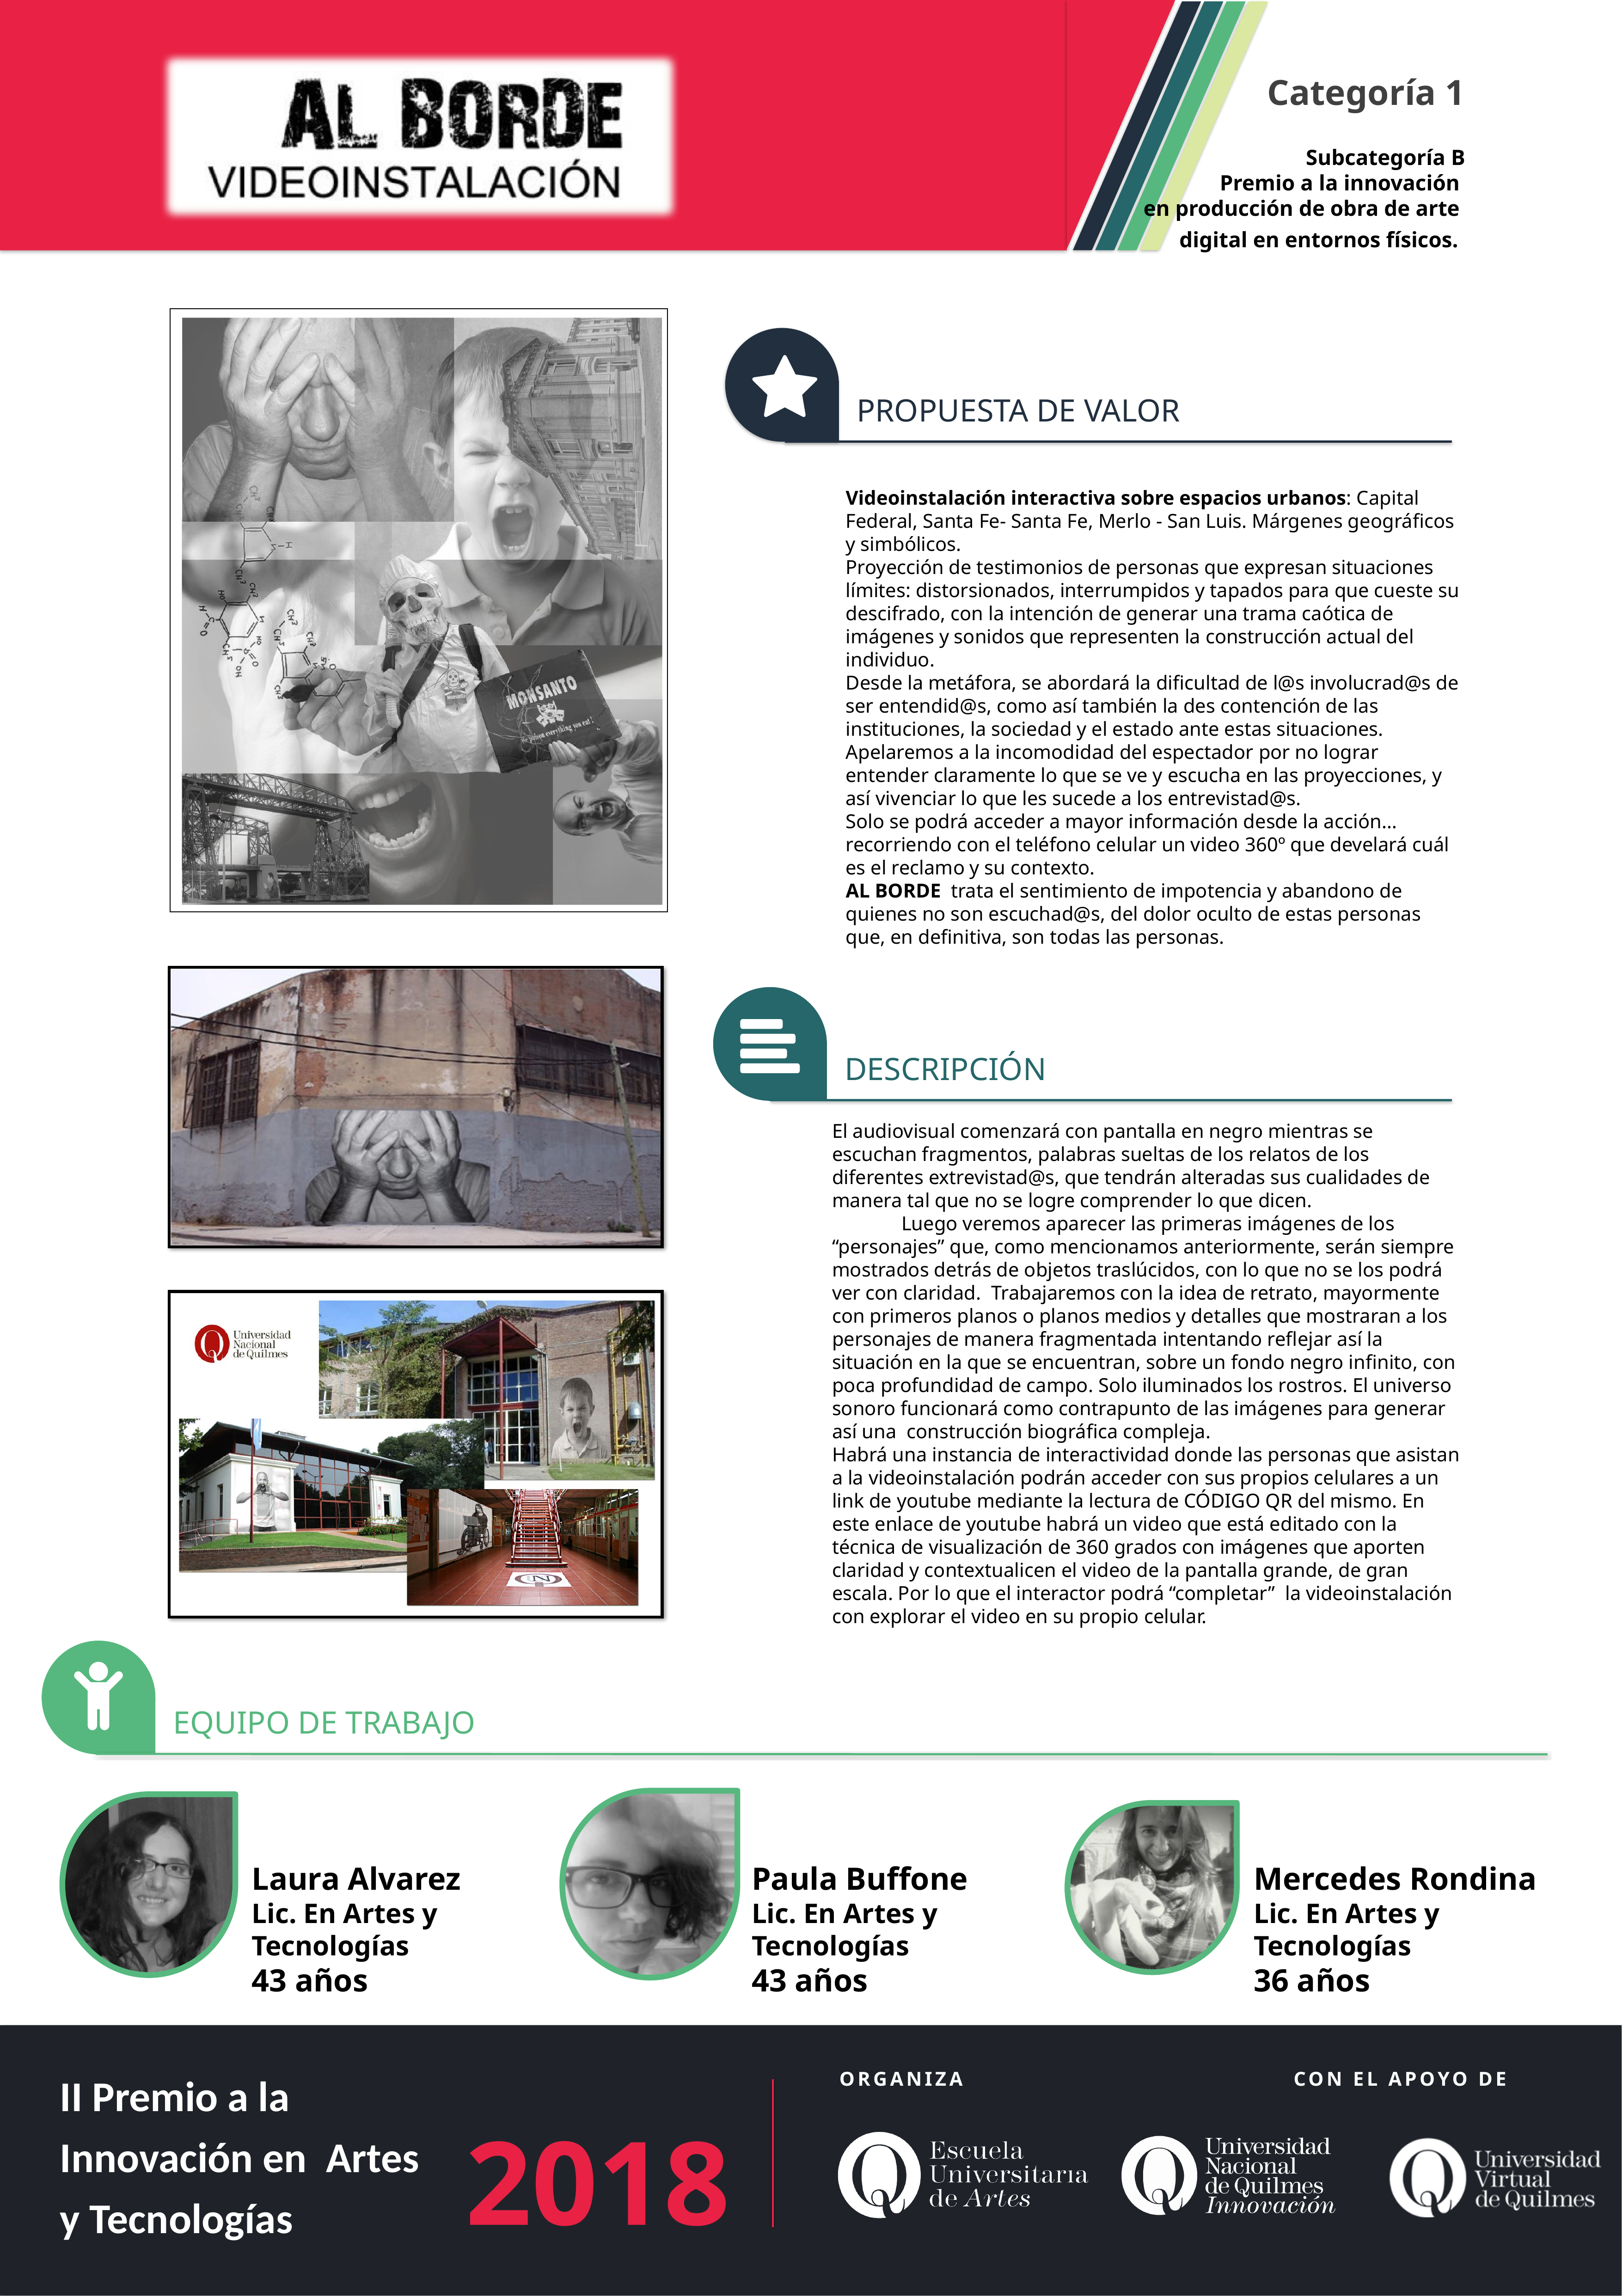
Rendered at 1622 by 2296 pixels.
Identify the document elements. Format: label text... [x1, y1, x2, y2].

text_box Videoinstalación interactiva sobre espacios urbanos: Capital Federal, Santa Fe- Santa Fe, Merlo - San Luis. Márgenes geográficos y simbólicos. Proyección de testimonios de personas que expresan situaciones límites: distorsionados, interrumpidos y tapados para que cueste su descifrado, con la intención de generar una trama caótica de imágenes y sonidos que representen la construcción actual del individuo. Desde la metáfora, se abordará la dificultad de l@s involucrad@s de ser entendid@s, como así también la des contención de las instituciones, la sociedad y el estado ante estas situaciones. Apelaremos a la incomodidad del espectador por no lograr entender claramente lo que se ve y escucha en las proyecciones, y así vivenciar lo que les sucede a los entrevistad@s. Solo se podrá acceder a mayor información desde la acción… recorriendo con el teléfono celular un video 360º que develará cuál es el reclamo y su contexto. AL BORDE trata el sentimiento de impotencia y abandono de quienes no son escuchad@s, del dolor oculto de estas personas que, en definitiva, son todas las personas. [839, 482, 1470, 952]
text_box Categoría 1 Subcategoría B Premio a la innovación en producción de obra de arte digital en entornos físicos. [1026, 67, 1472, 256]
text_box ORGANIZA [832, 2063, 1174, 2093]
text_box PROPUESTA DE VALOR [850, 387, 1452, 432]
text_box [739, 1032, 797, 1045]
picture [827, 2128, 1099, 2222]
text_box [725, 327, 839, 442]
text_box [1072, 1, 1268, 250]
text_box II Premio a la Innovación en Artes y Tecnologías [53, 2055, 437, 2245]
text_box [739, 1047, 788, 1060]
text_box [0, 2025, 1622, 2296]
text_box Paula Buffone Lic. En Artes y Tecnologías 43 años [745, 1856, 1065, 2002]
picture [1103, 2117, 1353, 2233]
text_box Laura Alvarez Lic. En Artes y Tecnologías 43 años [245, 1856, 564, 2002]
picture [1067, 1802, 1237, 1972]
text_box 2018 [459, 2078, 778, 2252]
text_box EQUIPO DE TRABAJO [166, 1699, 769, 1744]
text_box [751, 354, 819, 418]
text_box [0, 0, 1175, 250]
text_box DESCRIPCIÓN [838, 1046, 1426, 1090]
picture [170, 969, 661, 1246]
picture [170, 1293, 661, 1616]
picture [62, 1794, 236, 1975]
picture [159, 50, 678, 220]
text_box [739, 1018, 784, 1030]
picture [170, 309, 667, 911]
text_box El audiovisual comenzará con pantalla en negro mientras se escuchan fragmentos, palabras sueltas de los relatos de los diferentes extrevistad@s, que tendrán alteradas sus cualidades de manera tal que no se logre comprender lo que dicen. Luego veremos aparecer las primeras imágenes de los “personajes” que, como mencionamos anteriormente, serán siempre mostrados detrás de objetos traslúcidos, con lo que no se los podrá ver con claridad. Trabajaremos con la idea de retrato, mayormente con primeros planos o planos medios y detalles que mostraran a los personajes de manera fragmentada intentando reflejar así la situación en la que se encuentran, sobre un fondo negro infinito, con poca profundidad de campo. Solo iluminados los rostros. El universo sonoro funcionará como contrapunto de las imágenes para generar así una construcción biográfica compleja. Habrá una instancia de interactividad donde las personas que asistan a la videoinstalación podrán acceder con sus propios celulares a un link de youtube mediante la lectura de CÓDIGO QR del mismo. En este enlace de youtube habrá un video que está editado con la técnica de visualización de 360 grados con imágenes que aporten claridad y contextualicen el video de la pantalla grande, de gran escala. Por lo que el interactor podrá “completar” la videoinstalación con explorar el video en su propio celular. [825, 1115, 1470, 1649]
text_box [712, 986, 828, 1102]
text_box [739, 1062, 801, 1075]
text_box [41, 1639, 157, 1755]
text_box Mercedes Rondina Lic. En Artes y Tecnologías 36 años [1247, 1856, 1567, 2002]
text_box CON EL APOYO DE [1233, 2063, 1575, 2093]
picture [1378, 2133, 1622, 2221]
picture [562, 1790, 738, 1978]
text_box [73, 1661, 124, 1731]
